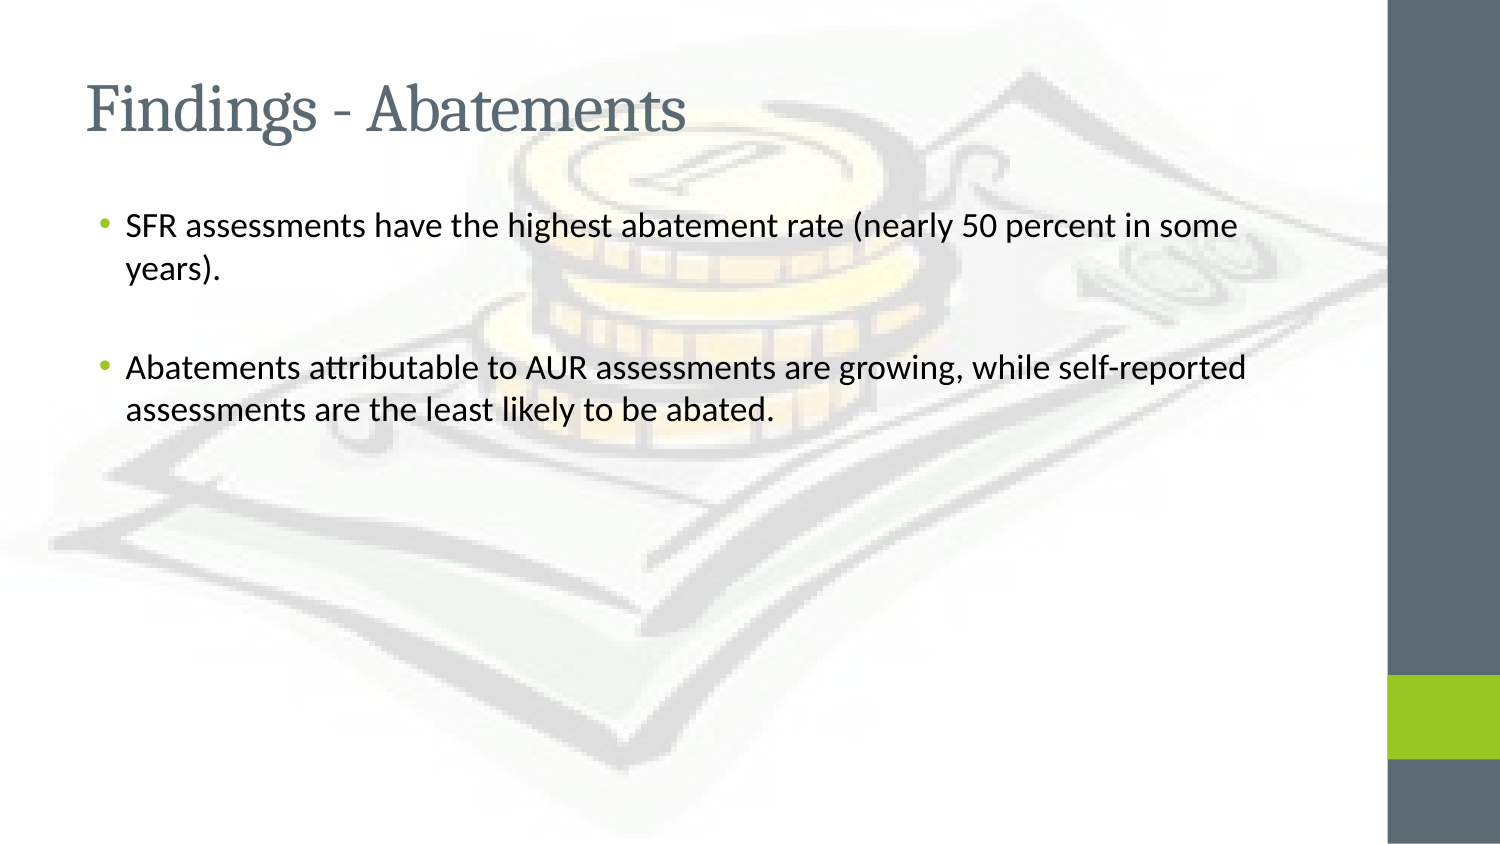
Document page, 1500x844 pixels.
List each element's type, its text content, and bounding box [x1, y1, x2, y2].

list SFR assessments have the highest abatement rate (nearly 50 percent in some years). Abatements attributable to AUR assessments are growing, while self-reported assessments are the least likely to be abated. [75, 196, 1325, 788]
title Findings - Abatements [75, 33, 1325, 175]
